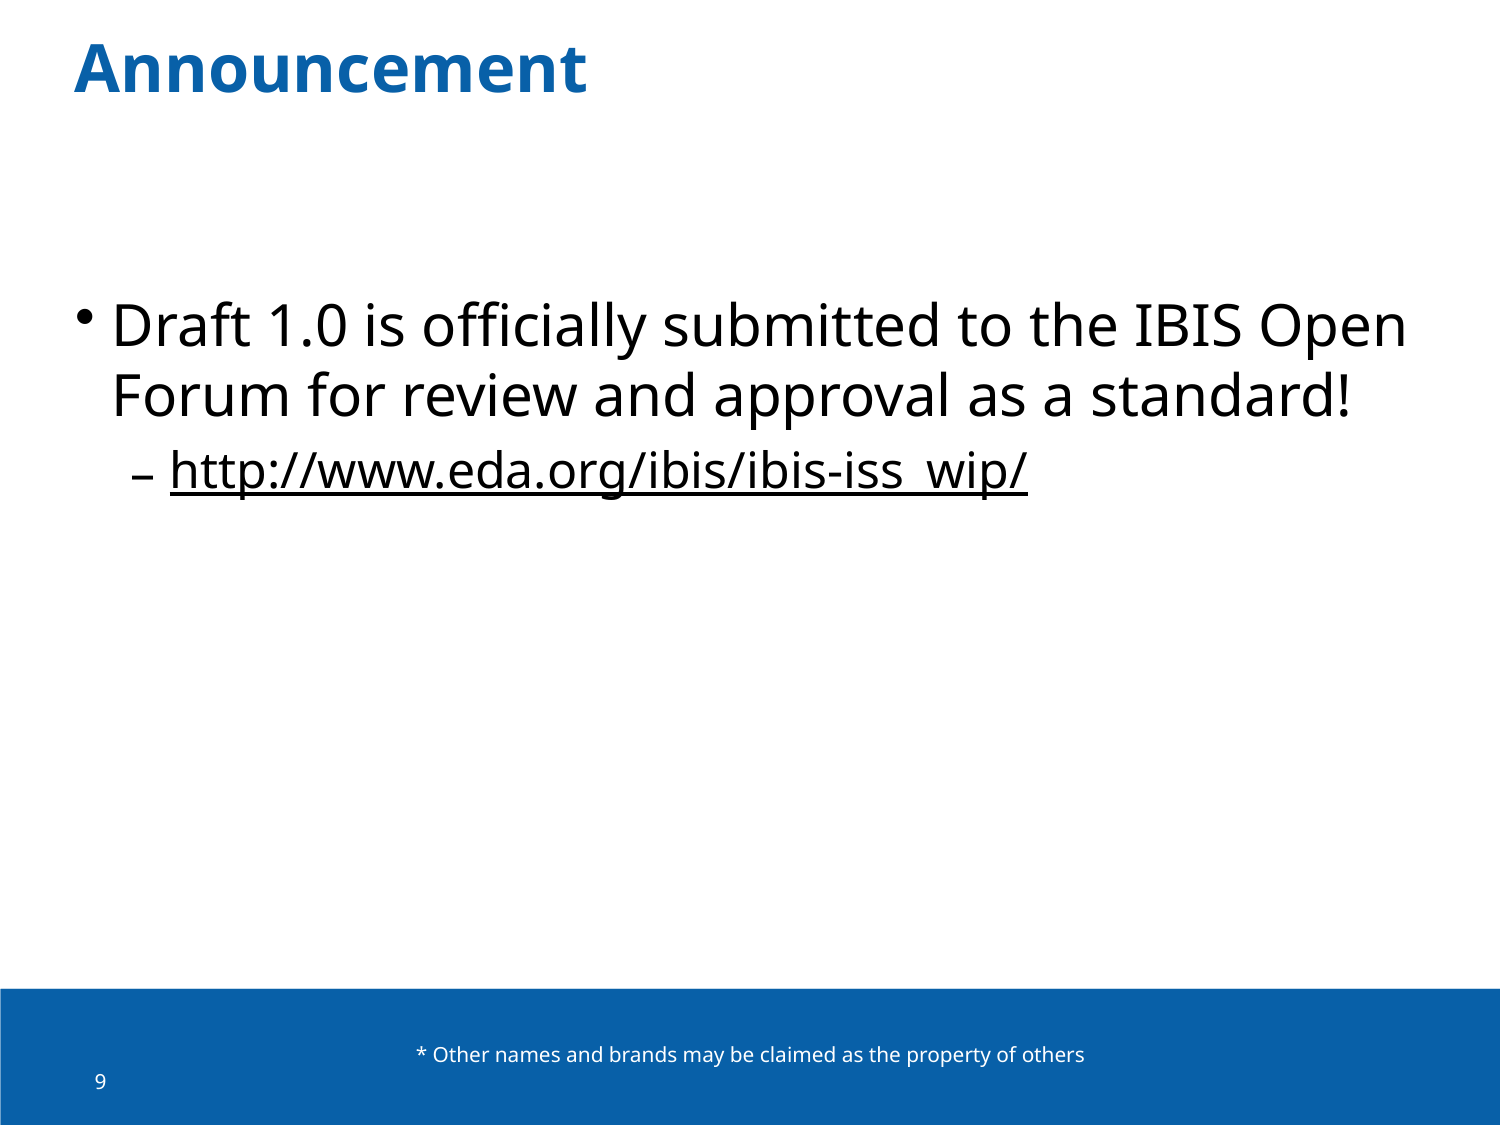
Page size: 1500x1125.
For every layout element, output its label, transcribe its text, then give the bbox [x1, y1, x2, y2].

list Draft 1.0 is officially submitted to the IBIS Open Forum for review and approval as a standard! http://www.eda.org/ibis/ibis-iss_wip/ [74, 125, 1426, 1006]
title Announcement [74, 25, 1427, 173]
